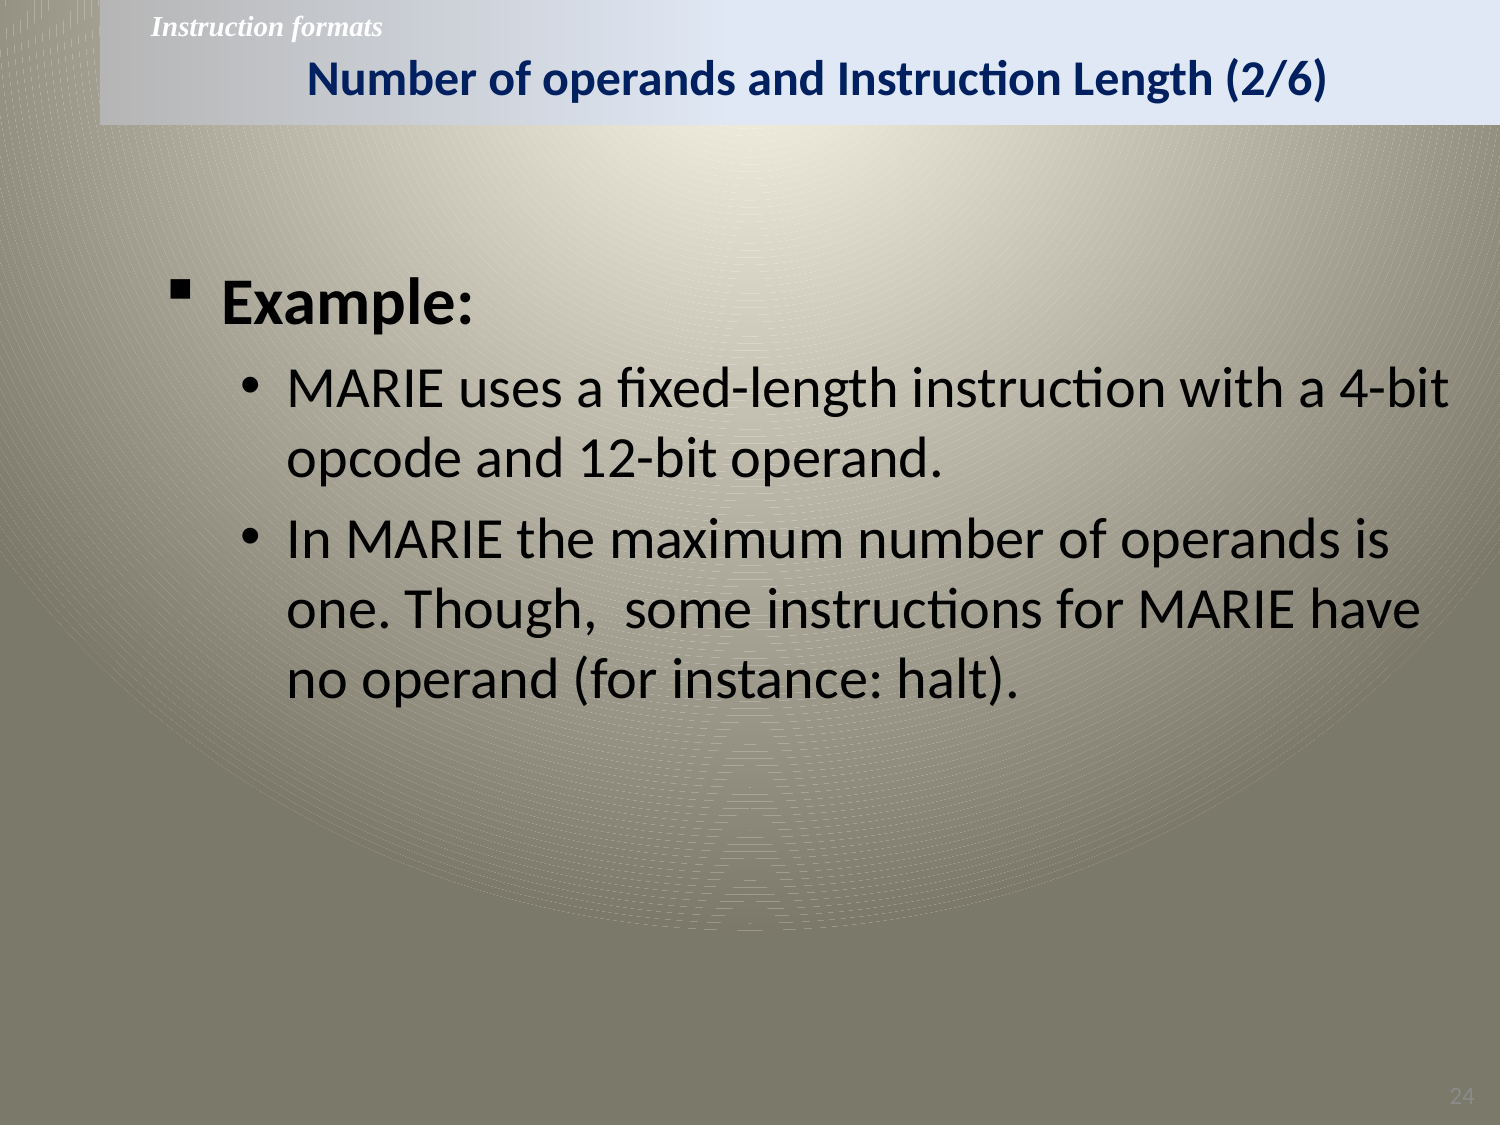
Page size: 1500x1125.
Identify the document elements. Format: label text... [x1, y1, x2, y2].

list Example: MARIE uses a fixed-length instruction with a 4-bit opcode and 12-bit operand. In MARIE the maximum number of operands is one. Though, some instructions for MARIE have no operand (for instance: halt). [150, 249, 1488, 993]
title Number of operands and Instruction Length (2/6) [135, 37, 1500, 113]
list Instruction formats [135, 0, 625, 50]
